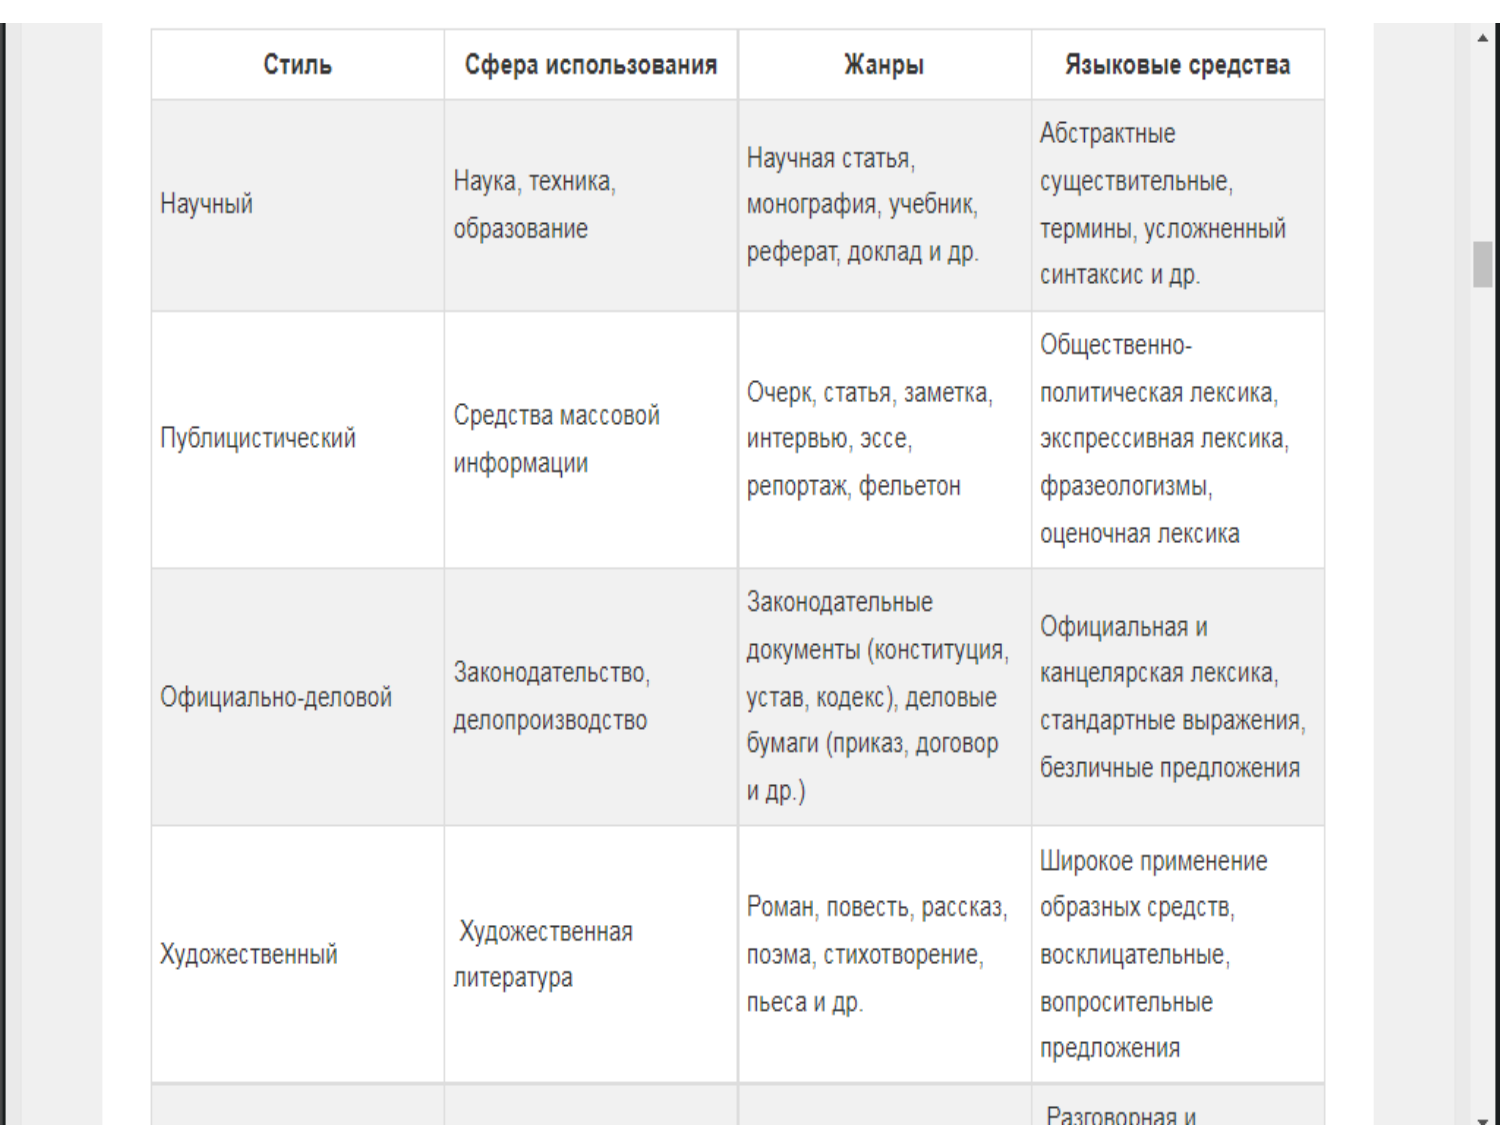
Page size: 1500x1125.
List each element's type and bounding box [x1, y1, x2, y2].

list [0, 23, 1500, 1125]
